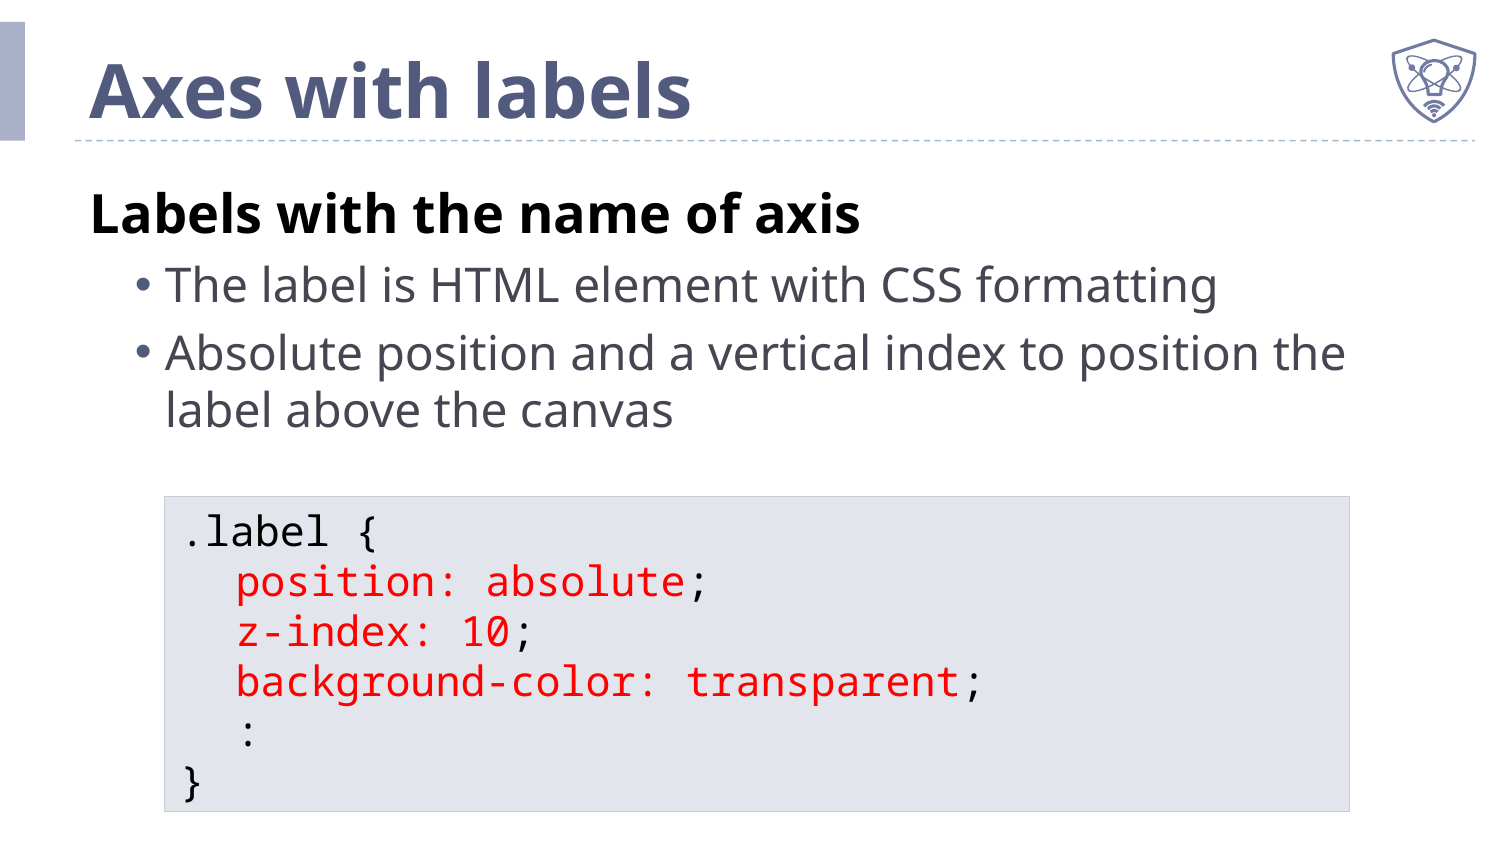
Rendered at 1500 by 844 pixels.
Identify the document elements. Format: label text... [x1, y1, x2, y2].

text_box .label { position: absolute; z-index: 10; background-color: transparent; : } [164, 496, 1350, 812]
title Axes with labels [75, 18, 1475, 141]
list Labels with the name of axis The label is HTML element with CSS formatting Absolute position and a vertical index to position the label above the canvas [75, 171, 1475, 835]
